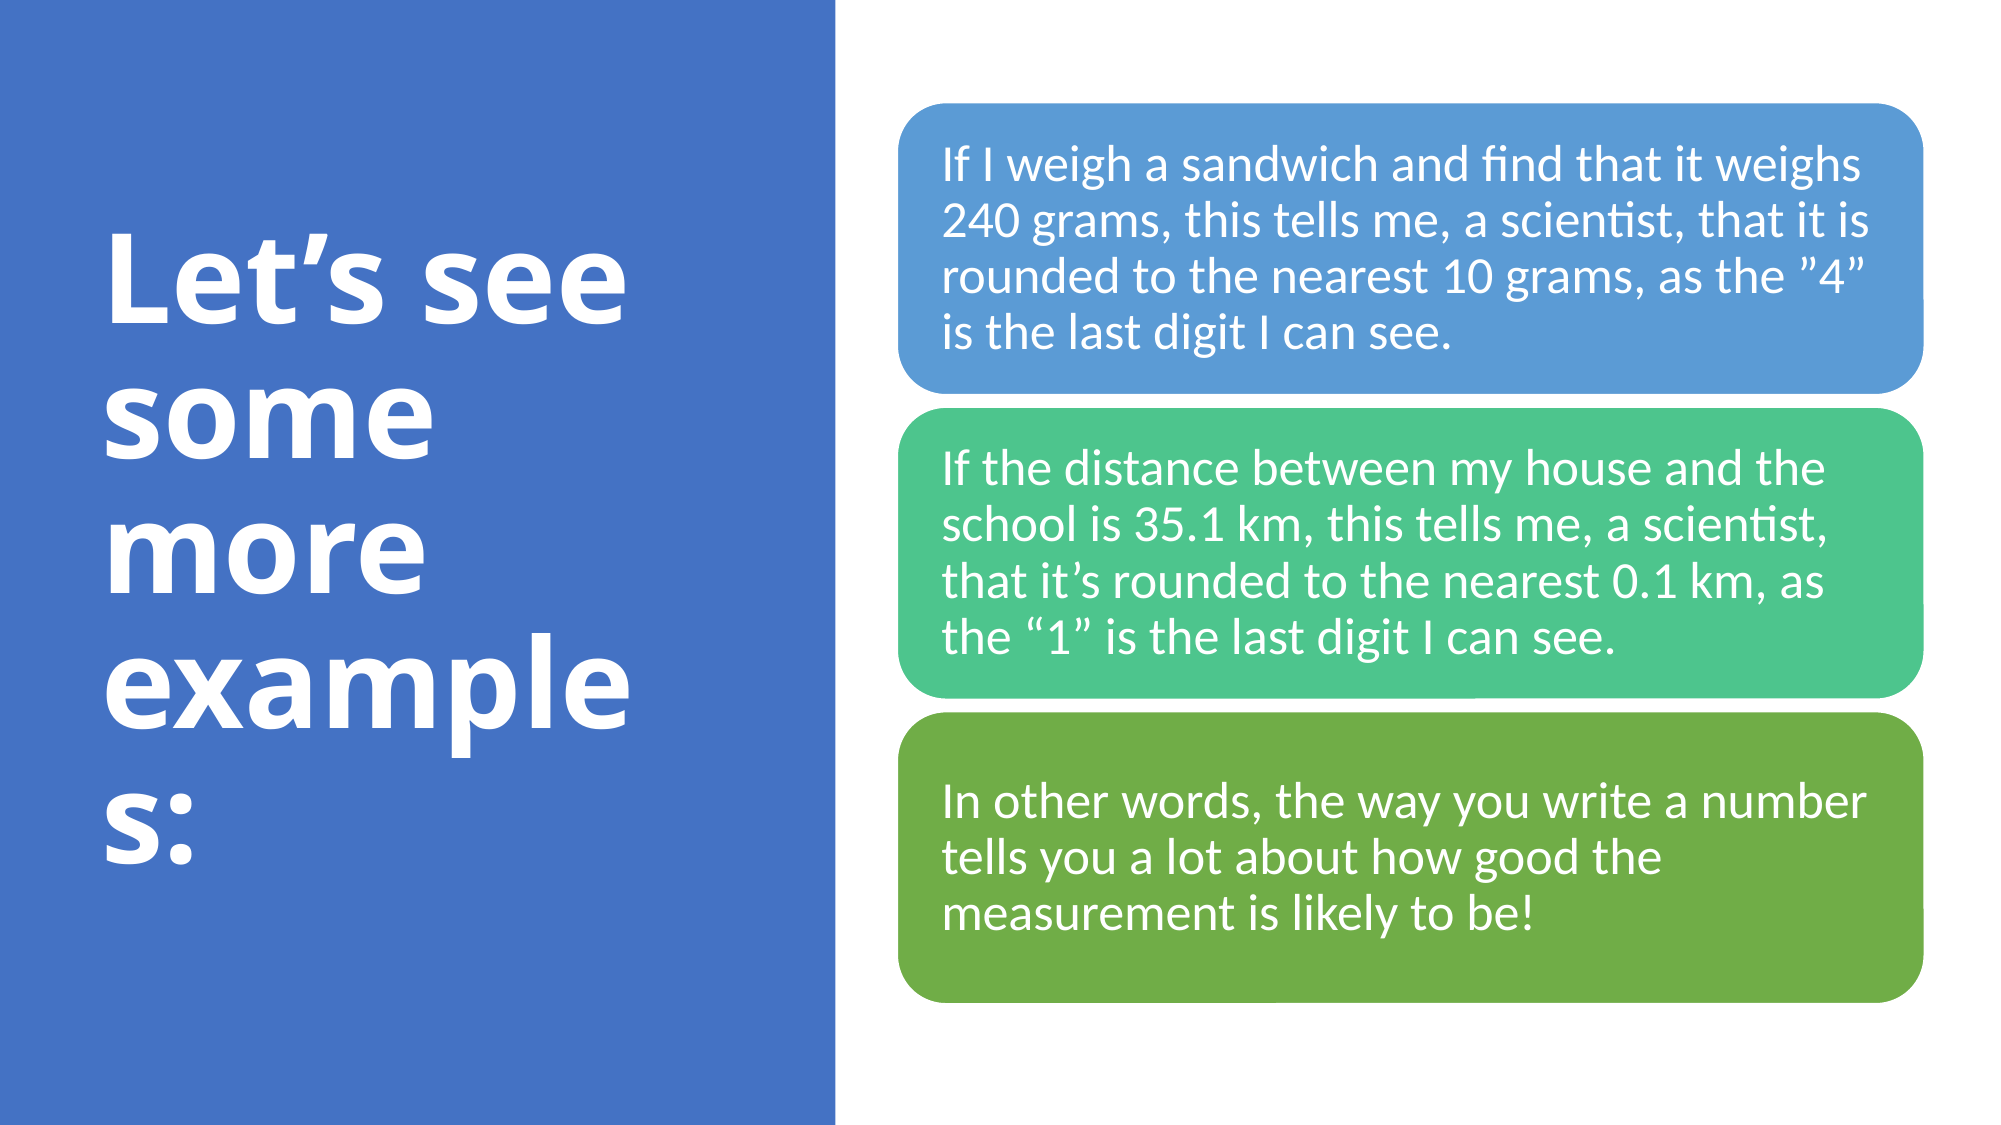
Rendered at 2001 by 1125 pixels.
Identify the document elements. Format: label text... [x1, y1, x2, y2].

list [897, 101, 1925, 1005]
title Let’s see some more examples: [86, 101, 711, 1005]
text_box [0, 0, 836, 1125]
